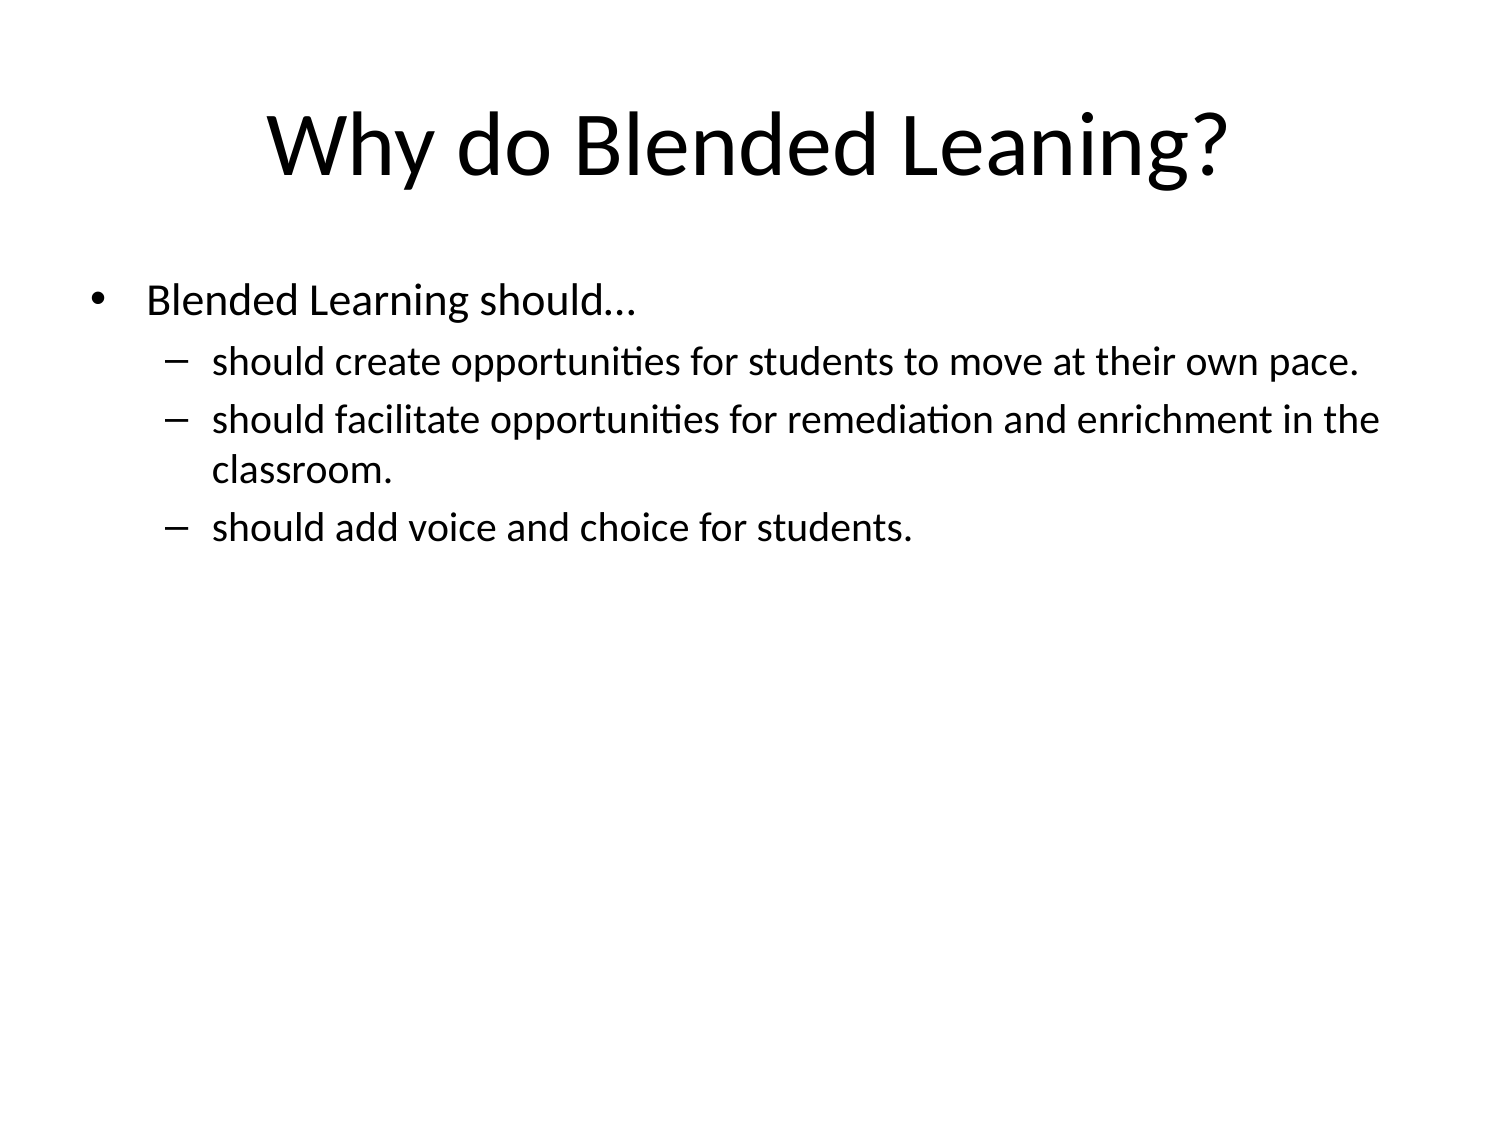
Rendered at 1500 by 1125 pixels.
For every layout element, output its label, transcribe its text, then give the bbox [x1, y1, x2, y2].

title Why do Blended Leaning? [75, 45, 1425, 233]
list Blended Learning should… should create opportunities for students to move at their own pace. should facilitate opportunities for remediation and enrichment in the classroom. should add voice and choice for students. [75, 262, 1425, 1005]
